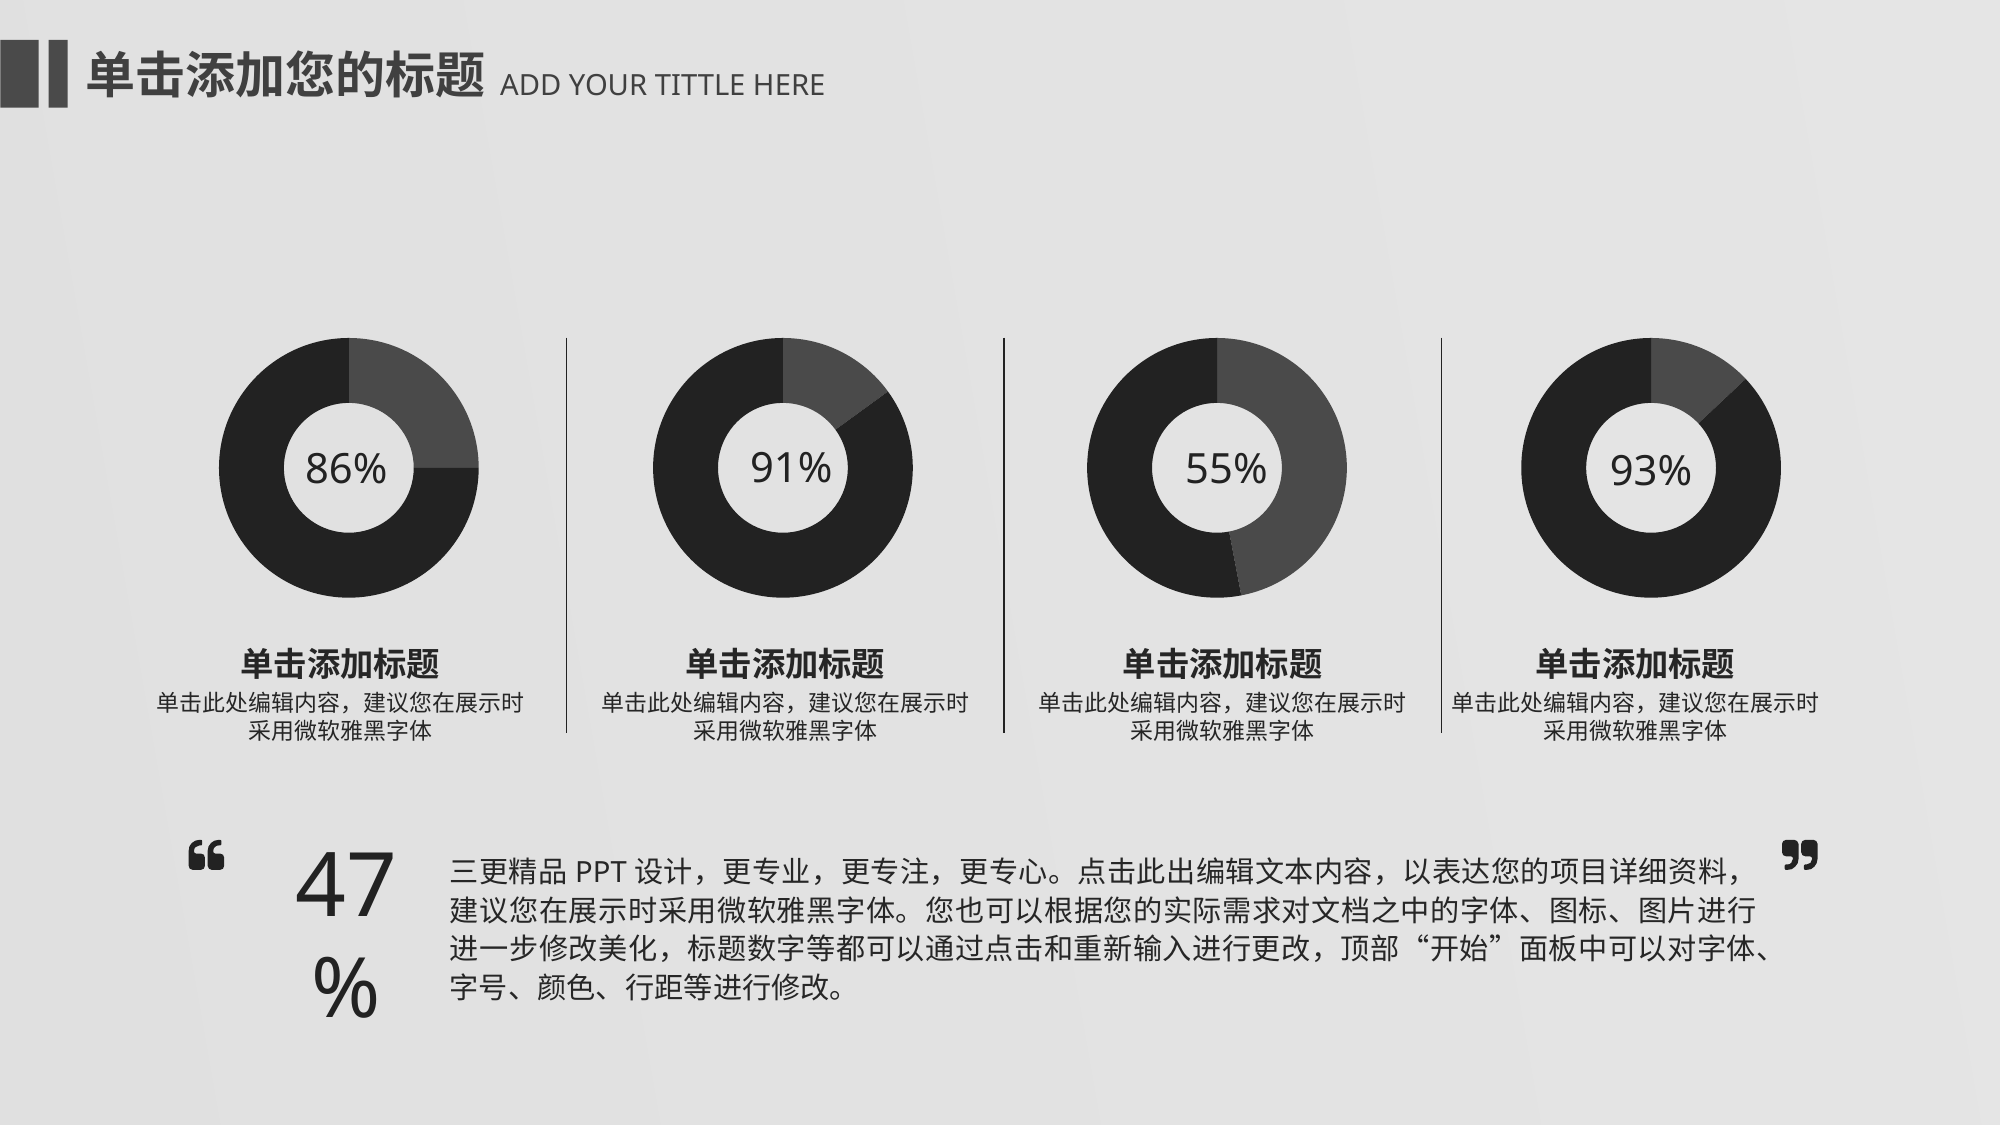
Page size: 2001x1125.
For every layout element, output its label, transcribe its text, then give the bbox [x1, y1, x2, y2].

chart [1504, 332, 1799, 604]
text_box 单击此处编辑内容，建议您在展示时采用微软雅黑字体 [579, 681, 992, 752]
chart [1070, 332, 1364, 604]
text_box ADD YOUR TITTLE HERE [485, 59, 856, 109]
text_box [188, 827, 1818, 1037]
text_box 单击此处编辑内容，建议您在展示时采用微软雅黑字体 [134, 681, 547, 752]
text_box 单击添加您的标题 [71, 36, 511, 111]
text_box 单击添加标题 [1520, 635, 1751, 681]
chart [201, 332, 496, 604]
text_box 单击添加标题 [1108, 635, 1338, 681]
text_box 单击添加标题 [670, 635, 901, 681]
text_box 单击添加标题 [225, 635, 455, 681]
text_box 单击此处编辑内容，建议您在展示时采用微软雅黑字体 [1016, 681, 1429, 752]
text_box 单击此处编辑内容，建议您在展示时采用微软雅黑字体 [1429, 681, 1842, 752]
chart [635, 332, 930, 604]
